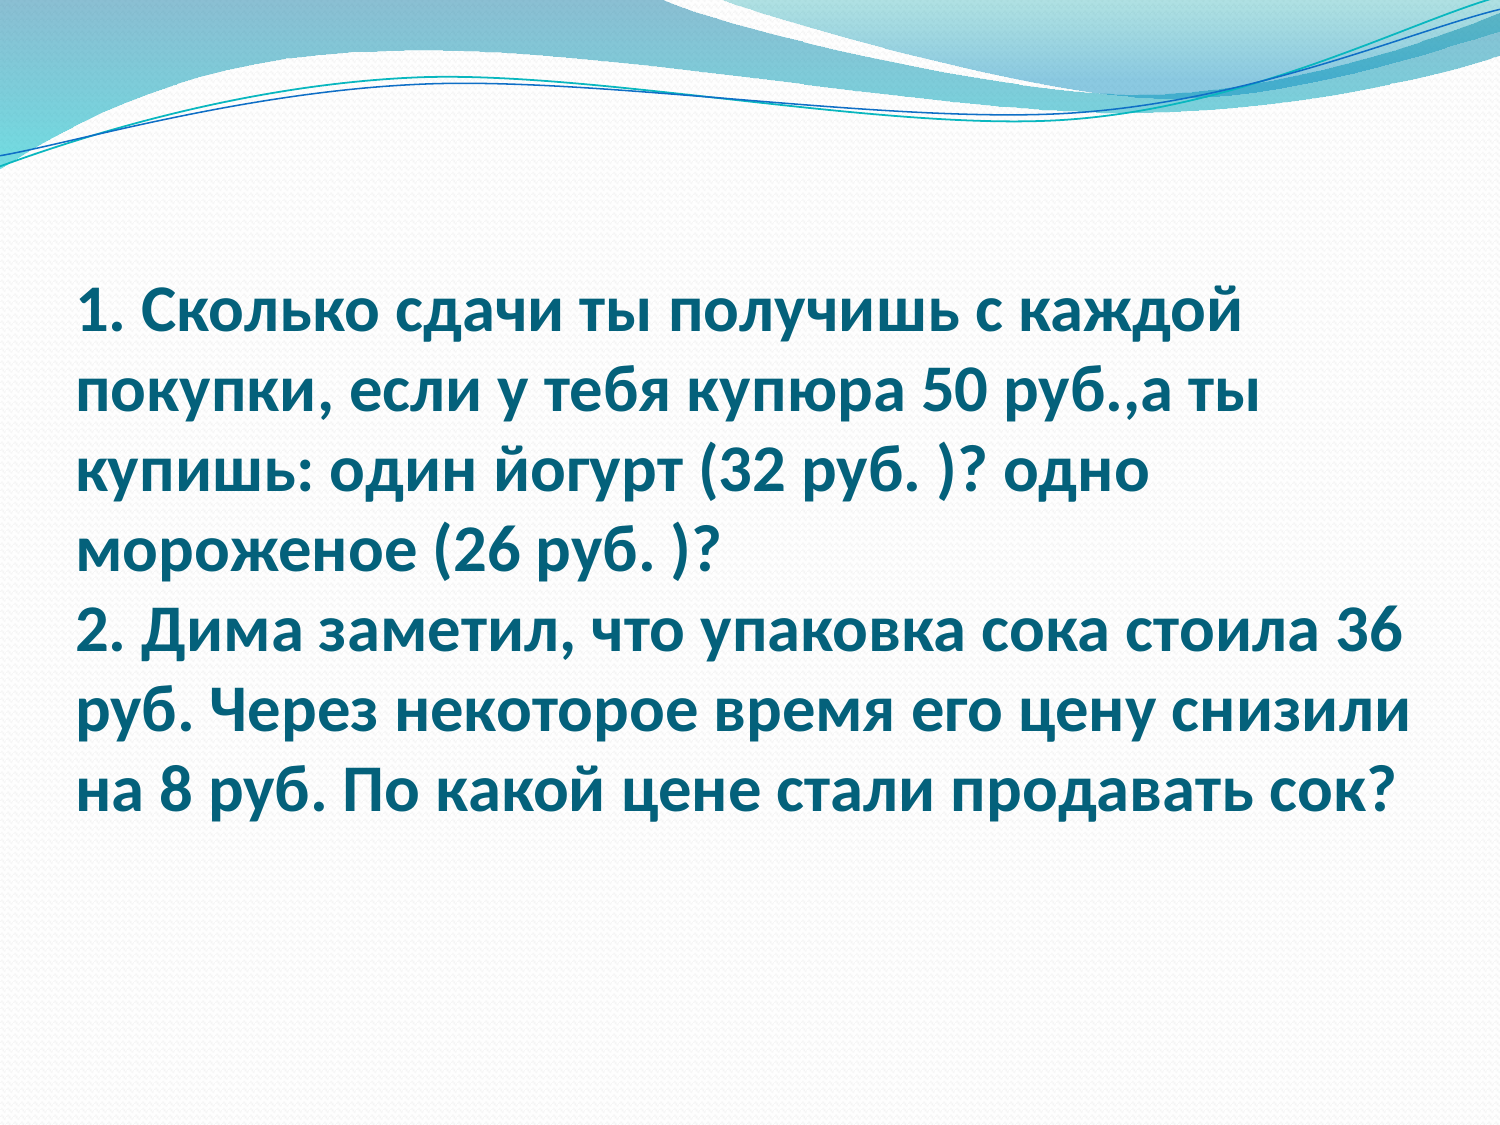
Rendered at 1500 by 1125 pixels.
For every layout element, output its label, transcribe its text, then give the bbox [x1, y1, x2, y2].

title 1. Сколько сдачи ты получишь с каждой покупки, если у тебя купюра 50 руб.,а ты купишь: один йогурт (32 руб. )? одно мороженое (26 руб. )? 2. Дима заметил, что упаковка сока стоила 36 руб. Через некоторое время его цену снизили на 8 руб. По какой цене стали продавать сок? [75, 115, 1425, 906]
